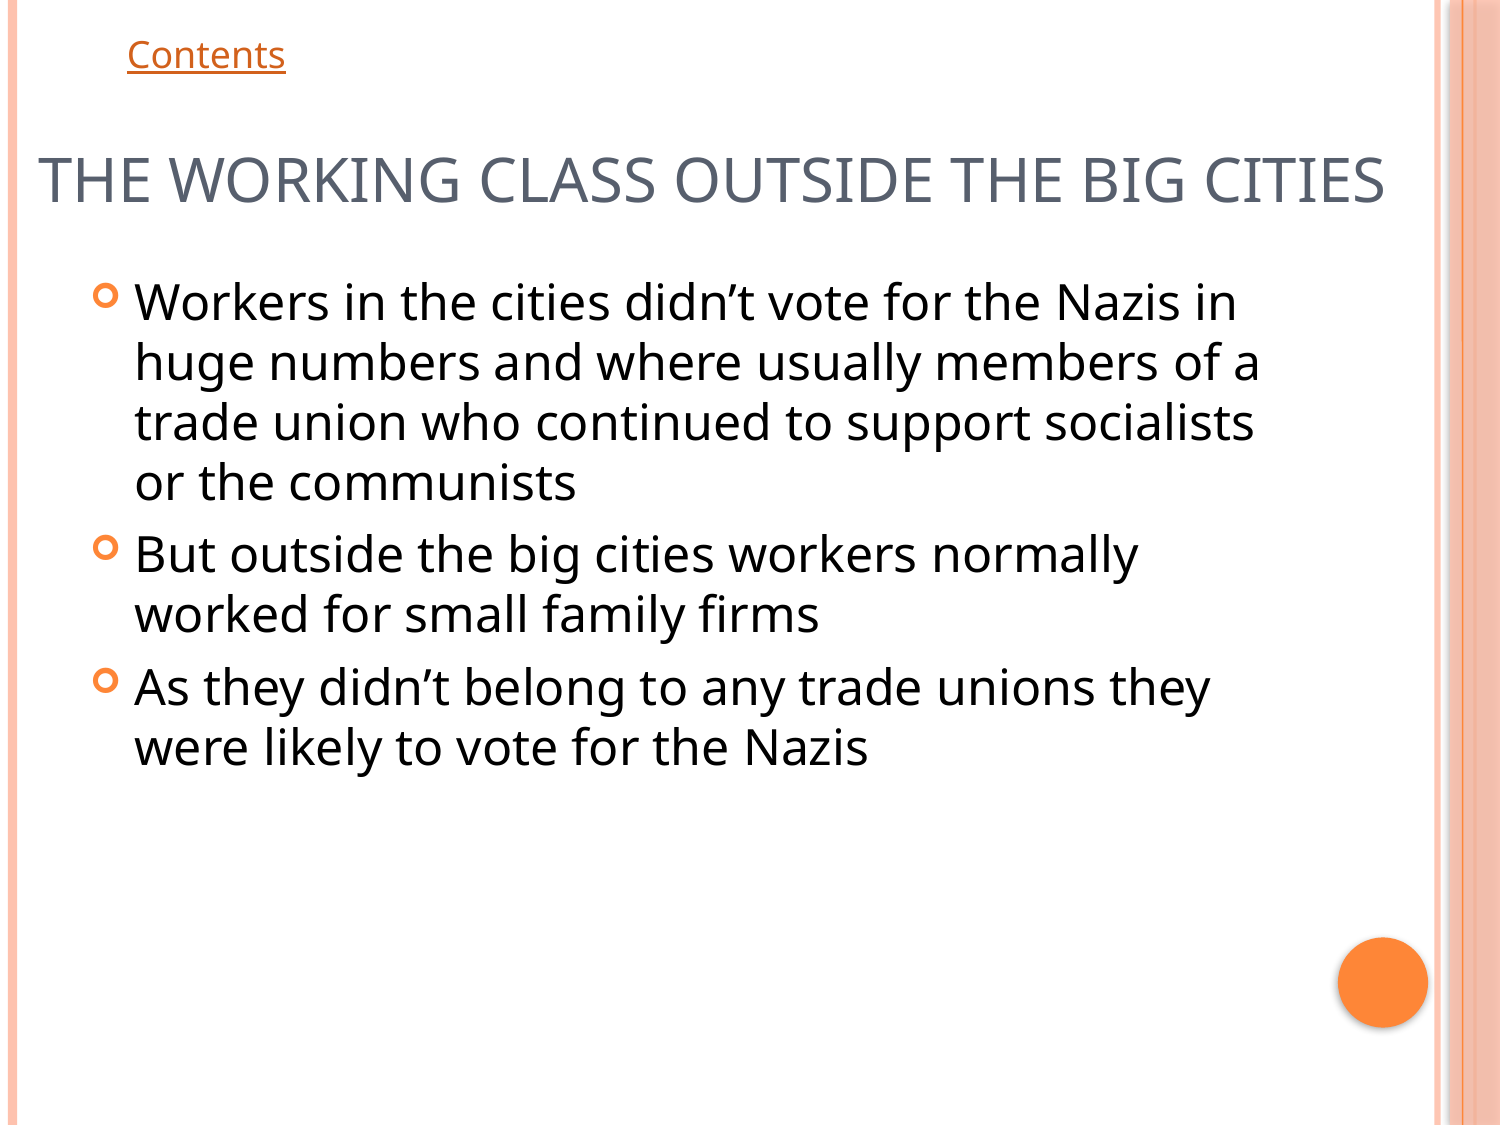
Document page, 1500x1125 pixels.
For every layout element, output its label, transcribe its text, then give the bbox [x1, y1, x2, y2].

title The Working Class outside the Big Cities [23, 70, 1477, 223]
list Workers in the cities didn’t vote for the Nazis in huge numbers and where usually members of a trade union who continued to support socialists or the communists But outside the big cities workers normally worked for small family firms As they didn’t belong to any trade unions they were likely to vote for the Nazis [74, 262, 1301, 1063]
